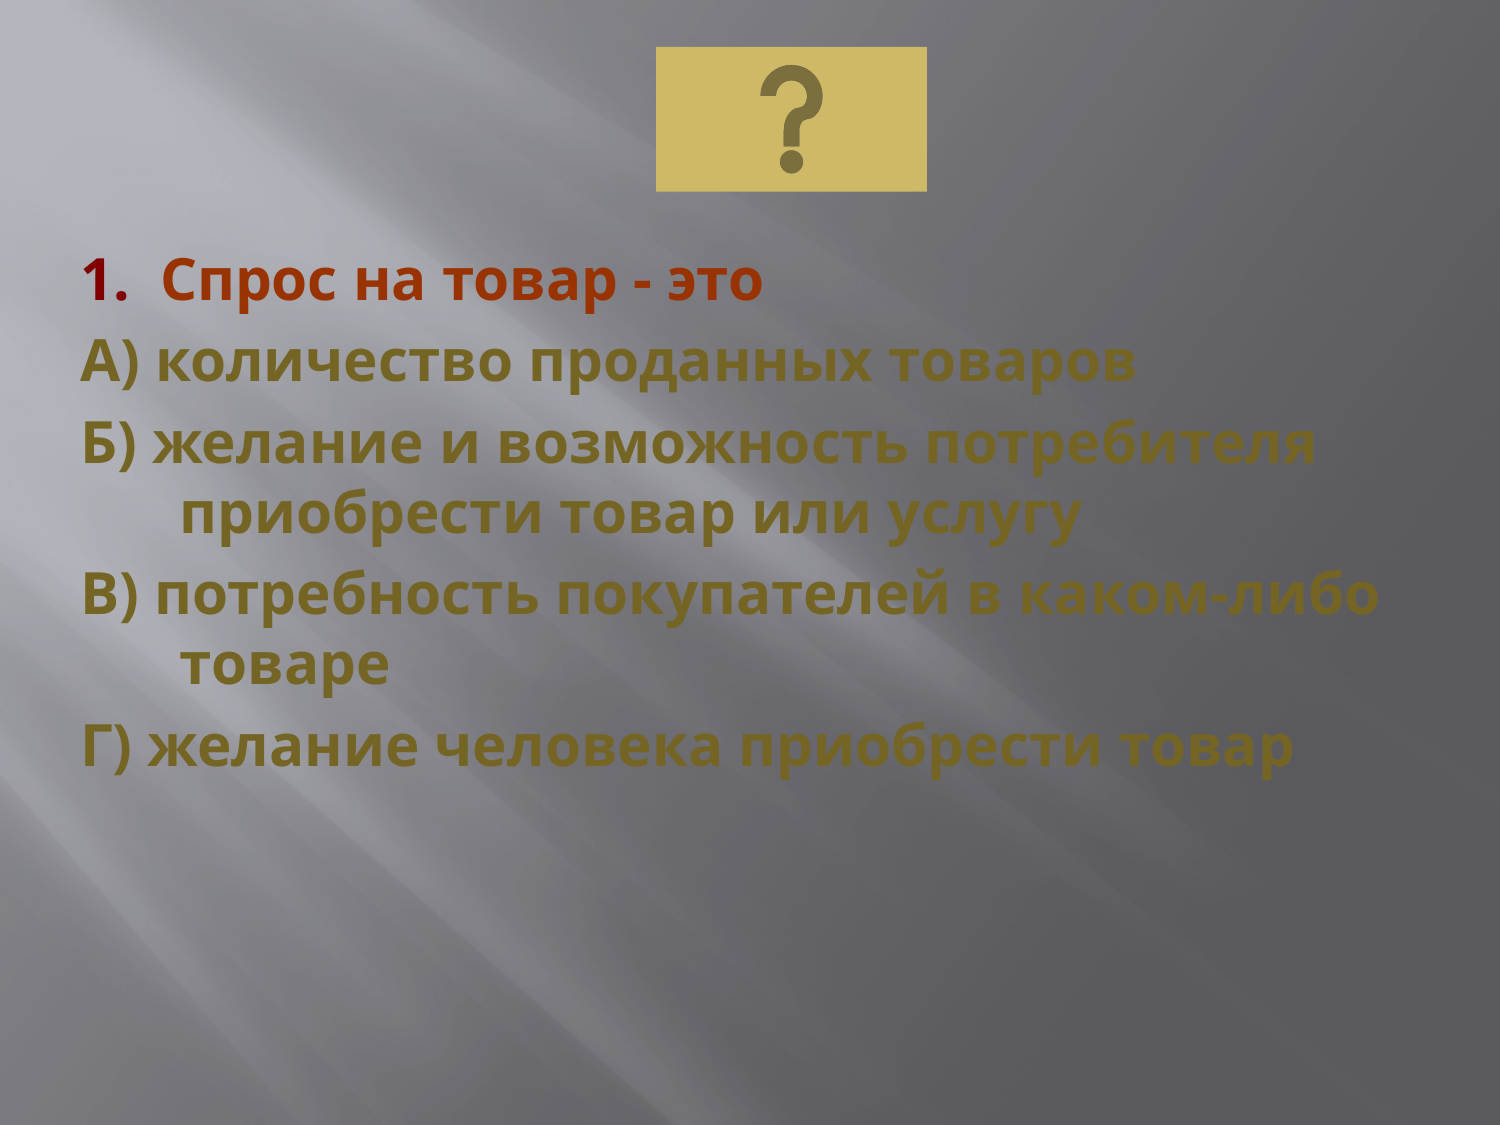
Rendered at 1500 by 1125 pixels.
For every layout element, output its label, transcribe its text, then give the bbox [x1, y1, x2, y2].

list 1. Спрос на товар - это А) количество проданных товаров Б) желание и возможность потребителя приобрести товар или услугу В) потребность покупателей в каком-либо товаре Г) желание человека приобрести товар [64, 234, 1500, 910]
text_box [656, 46, 927, 192]
